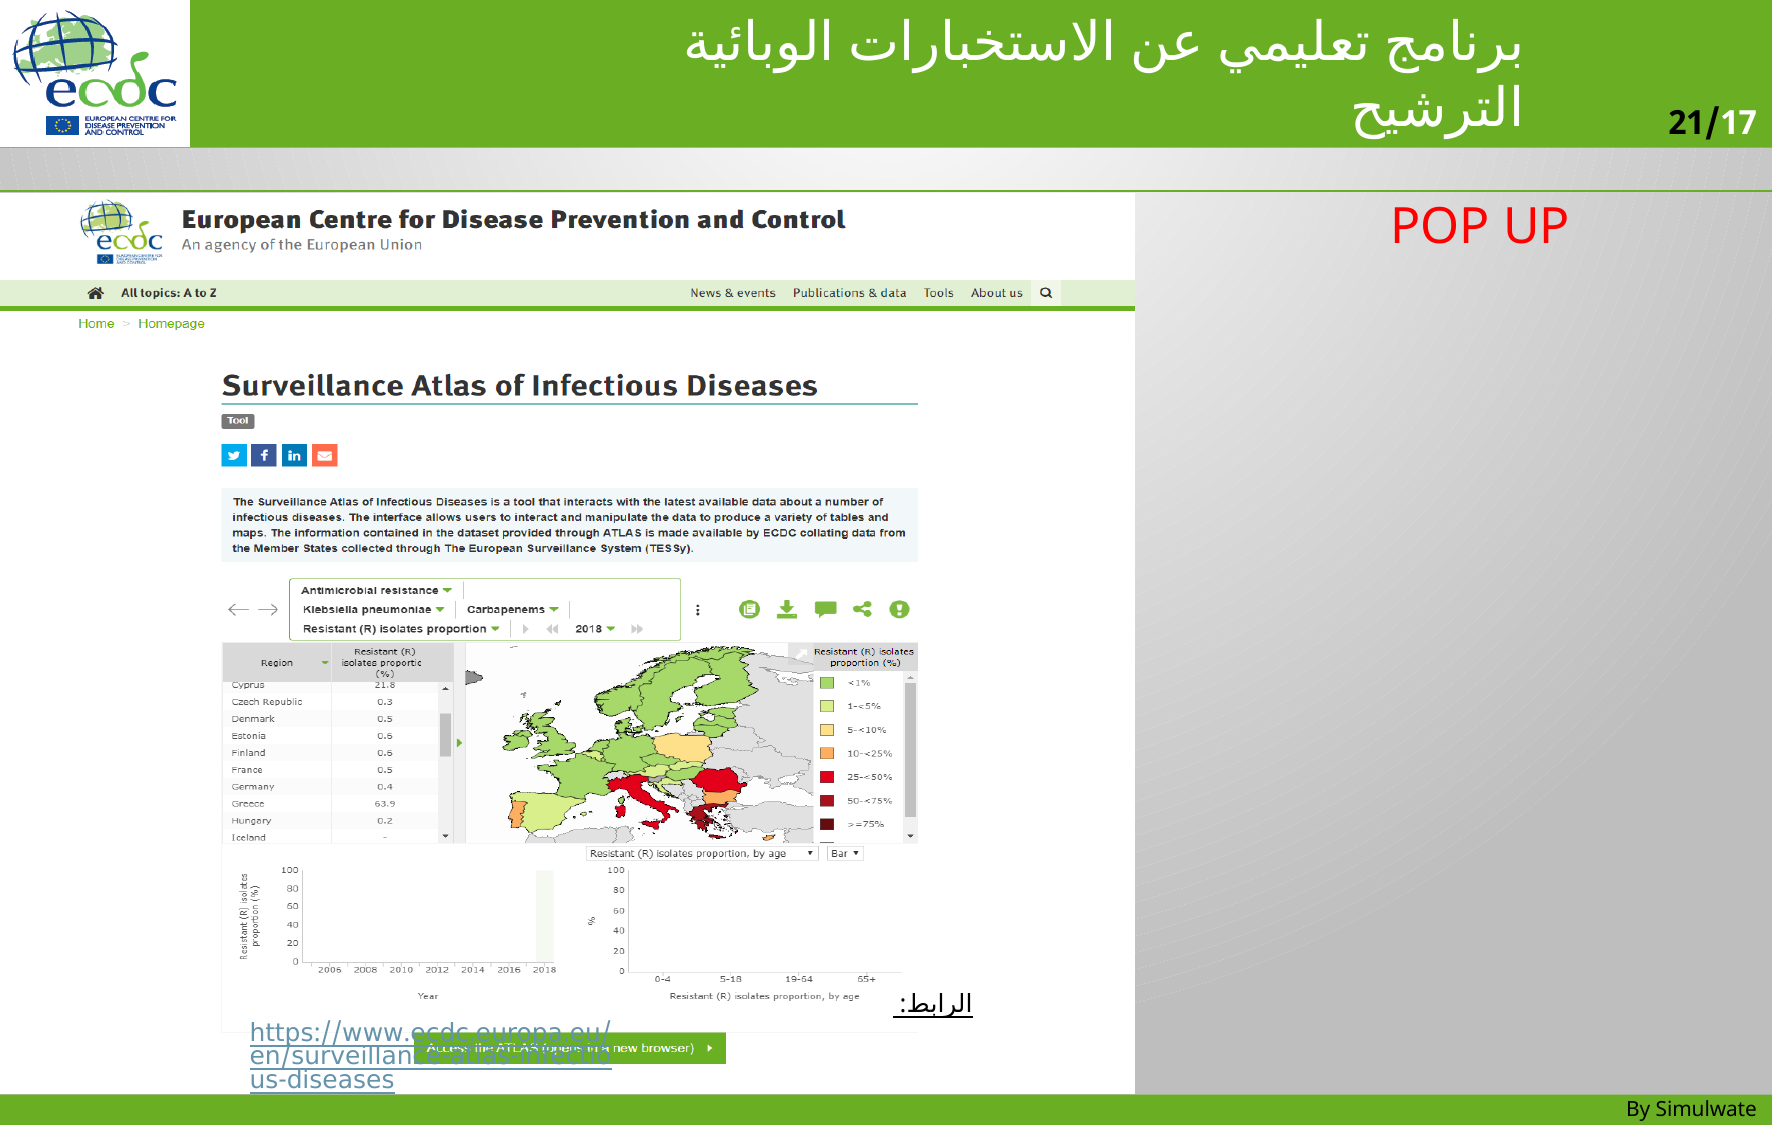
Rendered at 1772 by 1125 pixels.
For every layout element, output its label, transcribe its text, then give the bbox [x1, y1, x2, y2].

picture [0, 193, 1135, 1095]
text_box POP UP [1225, 193, 1735, 262]
picture [0, 0, 190, 147]
